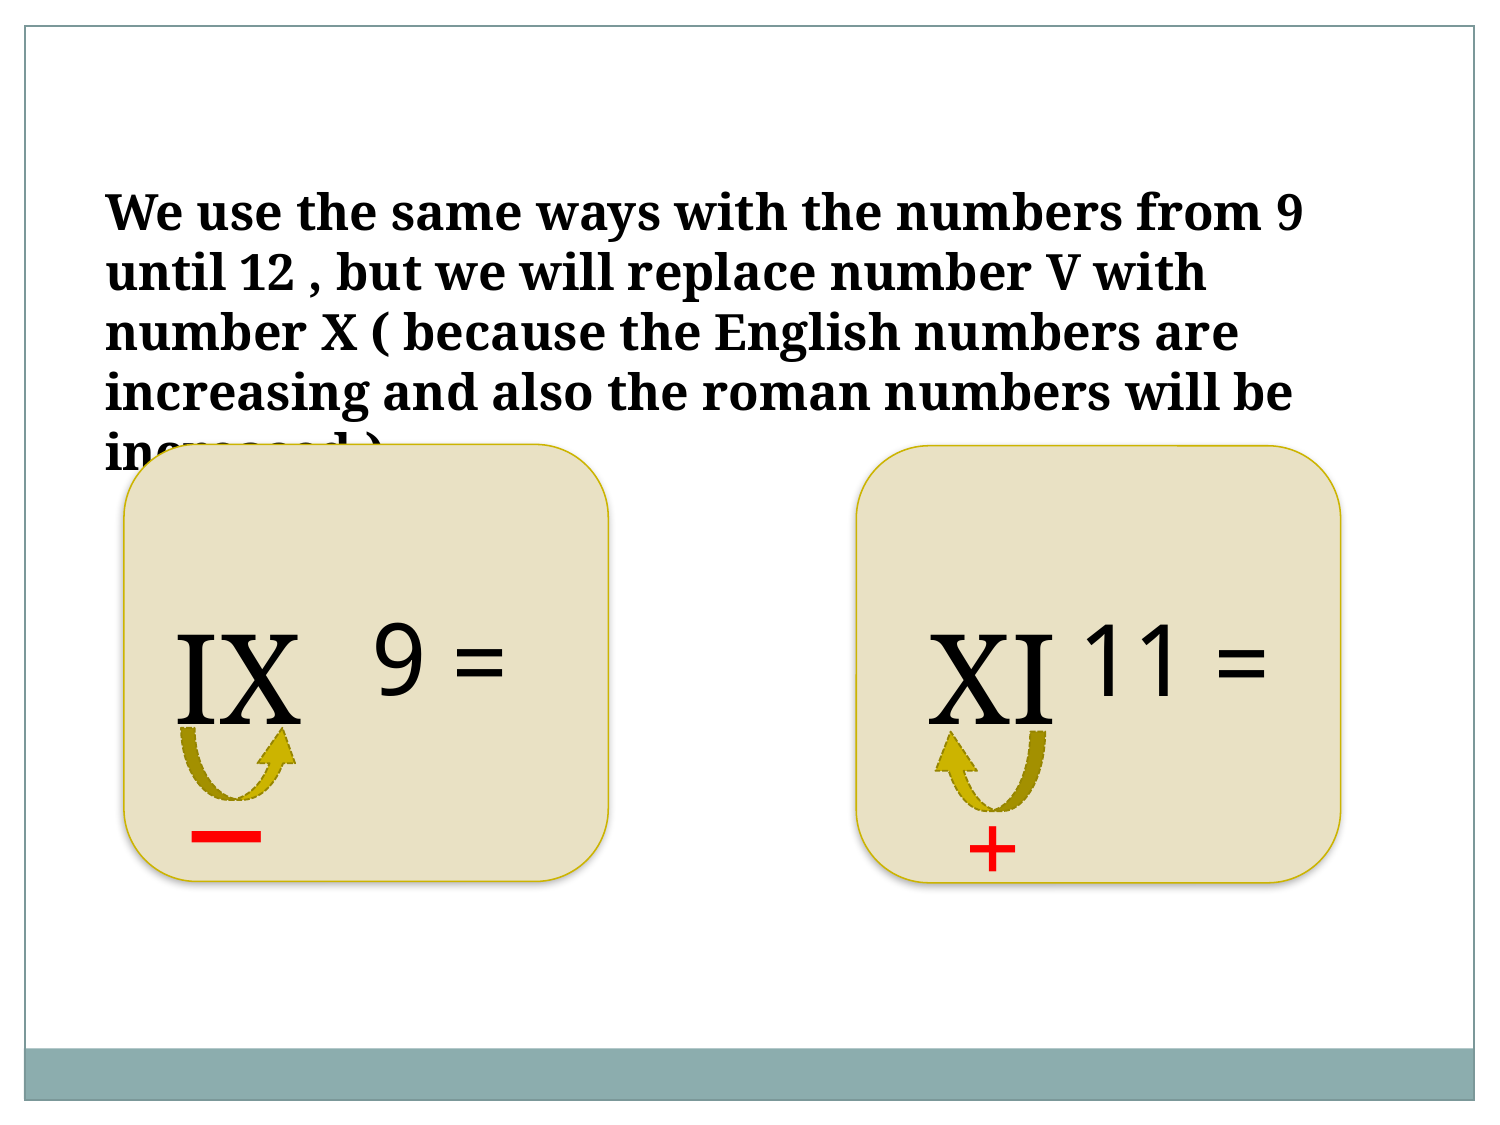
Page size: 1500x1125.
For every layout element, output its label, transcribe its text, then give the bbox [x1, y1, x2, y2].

text_box XI [785, 637, 1191, 732]
text_box [123, 443, 610, 637]
text_box [855, 712, 1342, 884]
text_box = 11 [915, 616, 1423, 712]
text_box [194, 780, 220, 800]
text_box [193, 734, 197, 744]
text_box [1011, 761, 1043, 810]
text_box [855, 444, 1342, 637]
text_box [934, 730, 1023, 813]
text_box + [834, 831, 1142, 867]
text_box _ [67, 744, 376, 780]
text_box [1027, 741, 1031, 755]
text_box IX [29, 637, 435, 732]
text_box [180, 732, 184, 744]
text_box [1037, 730, 1047, 745]
text_box = 9 [181, 615, 689, 711]
text_box We use the same ways with the numbers from 9 until 12 , but we will replace number V with number X ( because the English numbers are increasing and also the roman numbers will be increased ) [89, 172, 1390, 548]
text_box [123, 711, 610, 883]
text_box [1041, 746, 1046, 760]
text_box [269, 732, 290, 744]
text_box [1029, 730, 1036, 740]
text_box [208, 780, 276, 801]
text_box [1021, 756, 1030, 777]
